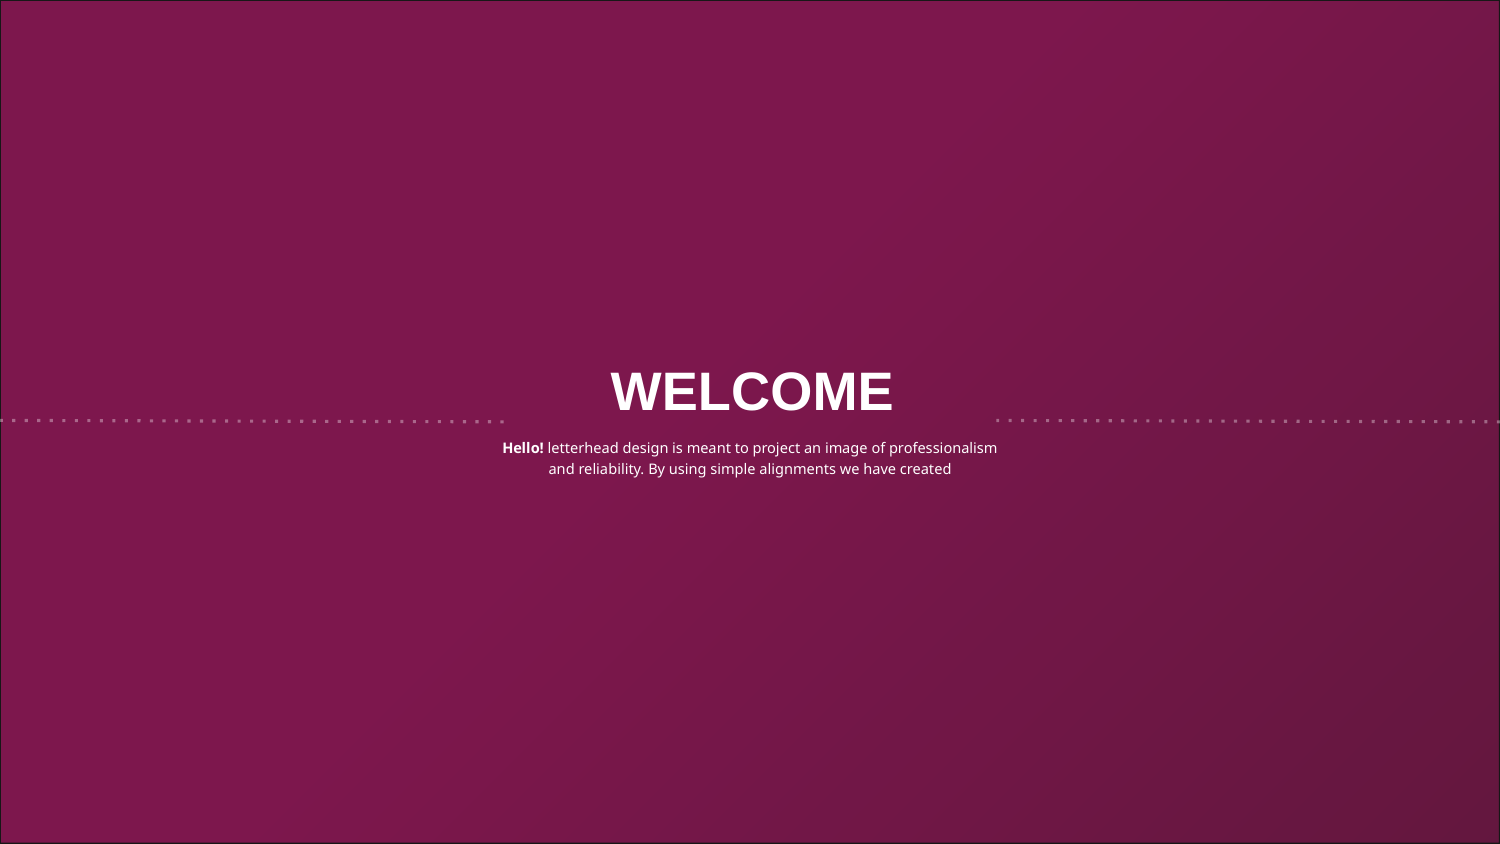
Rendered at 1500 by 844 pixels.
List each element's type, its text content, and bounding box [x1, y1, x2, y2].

text_box WELCOME [588, 350, 917, 428]
text_box [0, 0, 1500, 419]
text_box Hello! letterhead design is meant to project an image of professionalism and reliability. By using simple alignments we have created [498, 419, 1002, 494]
text_box [0, 429, 1500, 844]
